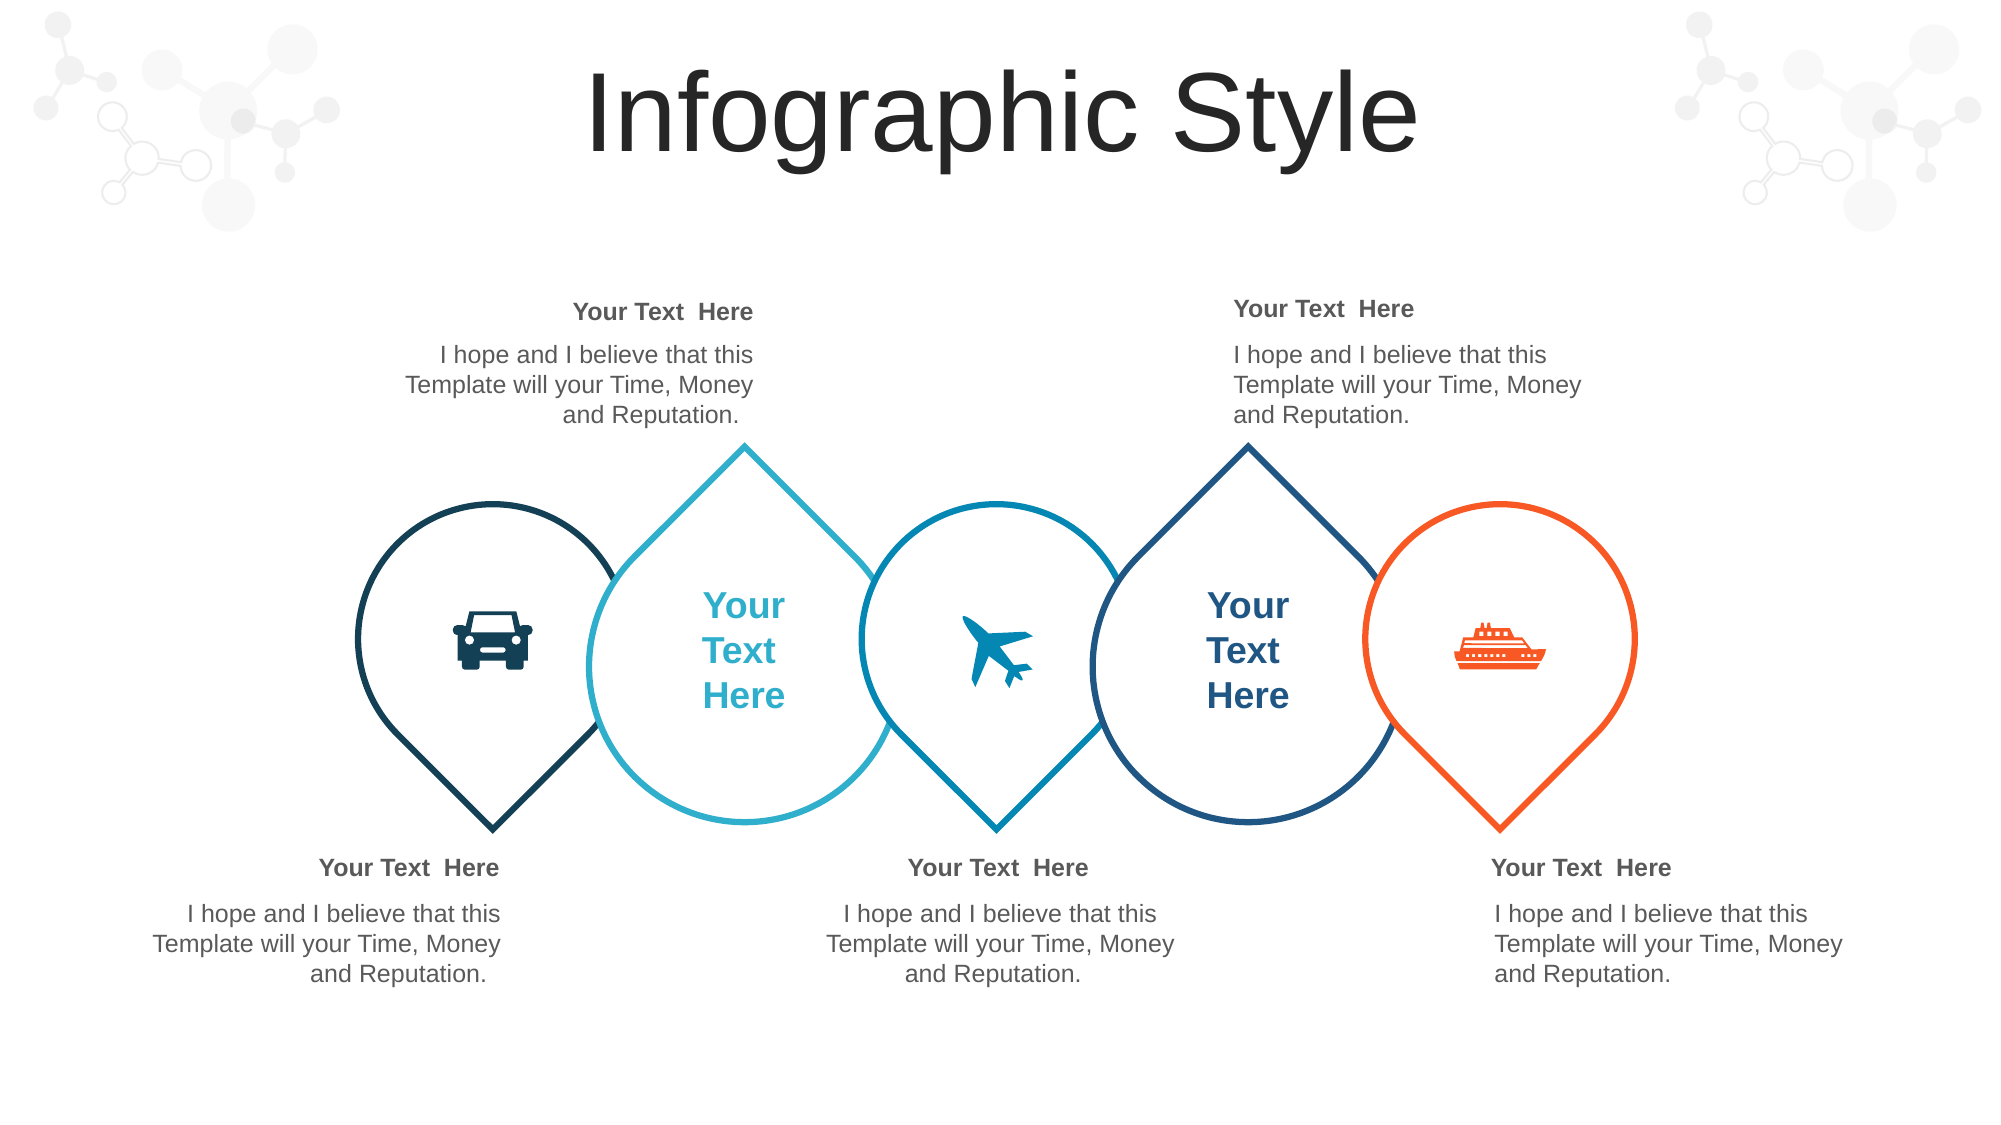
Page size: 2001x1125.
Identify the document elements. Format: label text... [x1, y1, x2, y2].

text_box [785, 843, 1213, 997]
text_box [357, 504, 1635, 823]
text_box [1218, 285, 1631, 437]
list Infographic Style [53, 55, 1952, 175]
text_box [357, 288, 769, 437]
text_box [90, 843, 517, 997]
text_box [1476, 843, 1884, 997]
